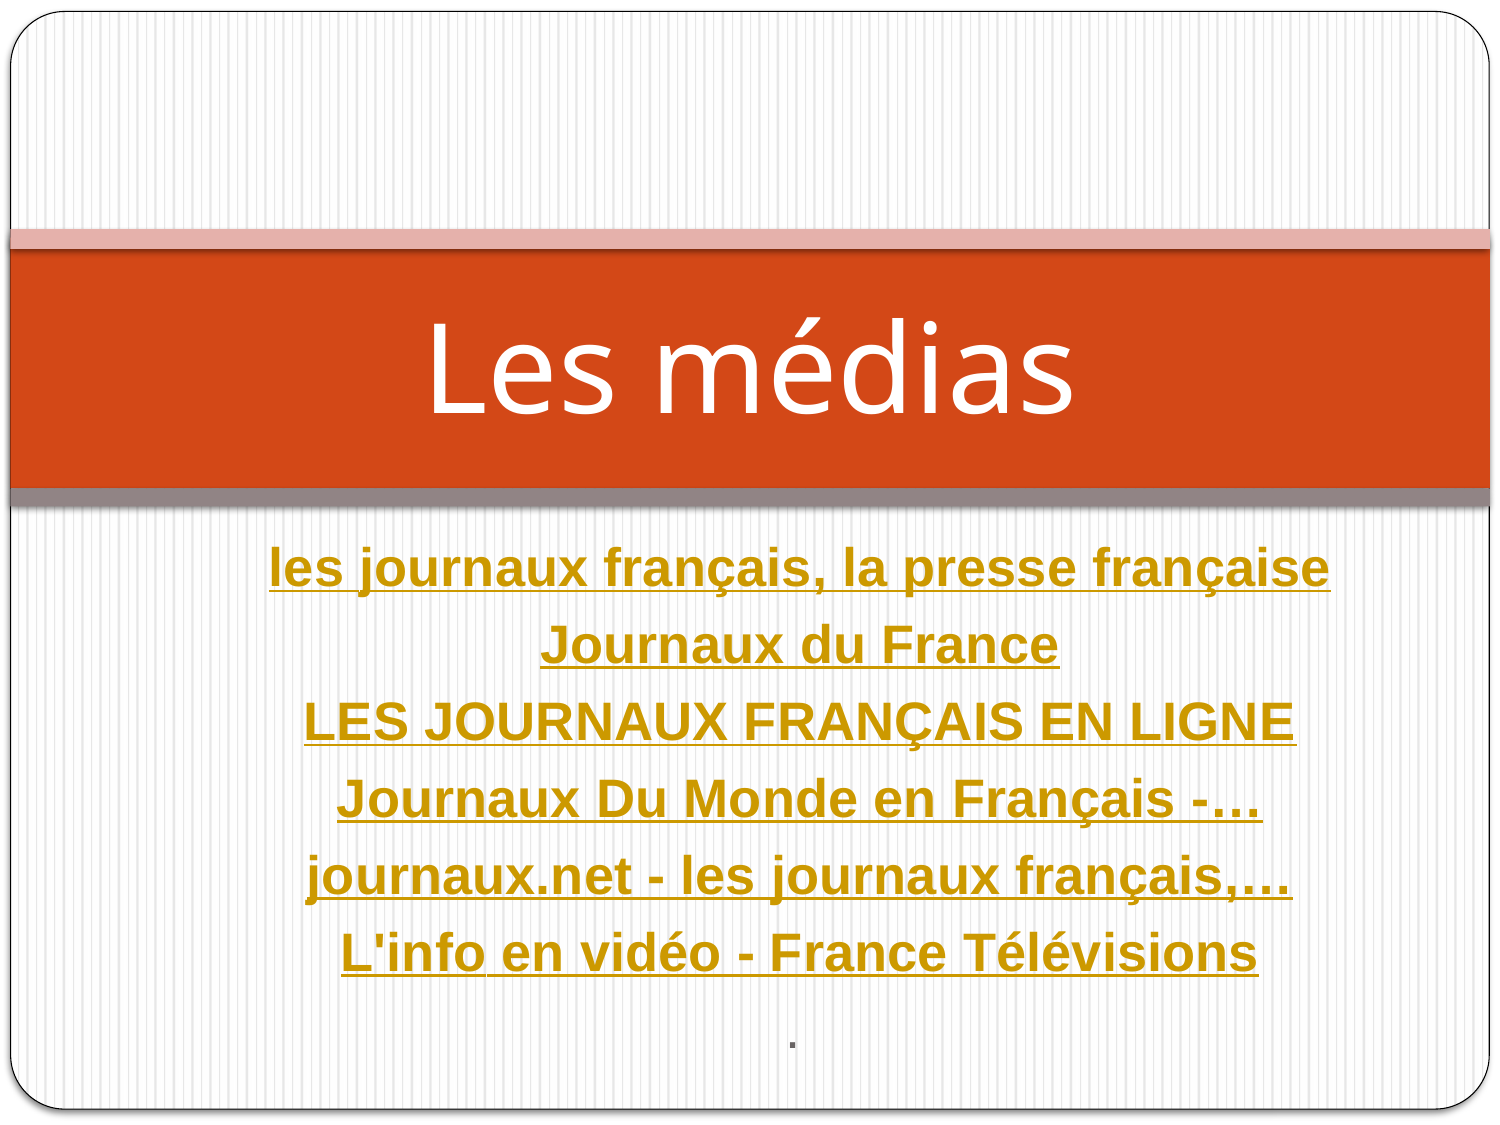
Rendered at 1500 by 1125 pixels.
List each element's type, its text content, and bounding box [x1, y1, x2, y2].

subtitle les journaux français, la presse française Journaux du France LES JOURNAUX FRANÇAIS EN LIGNE Journaux Du Monde en Français -… journaux.net - les journaux français,… L'info en vidéo - France Télévisions . [212, 524, 1389, 1083]
title Les médias [74, 246, 1426, 489]
